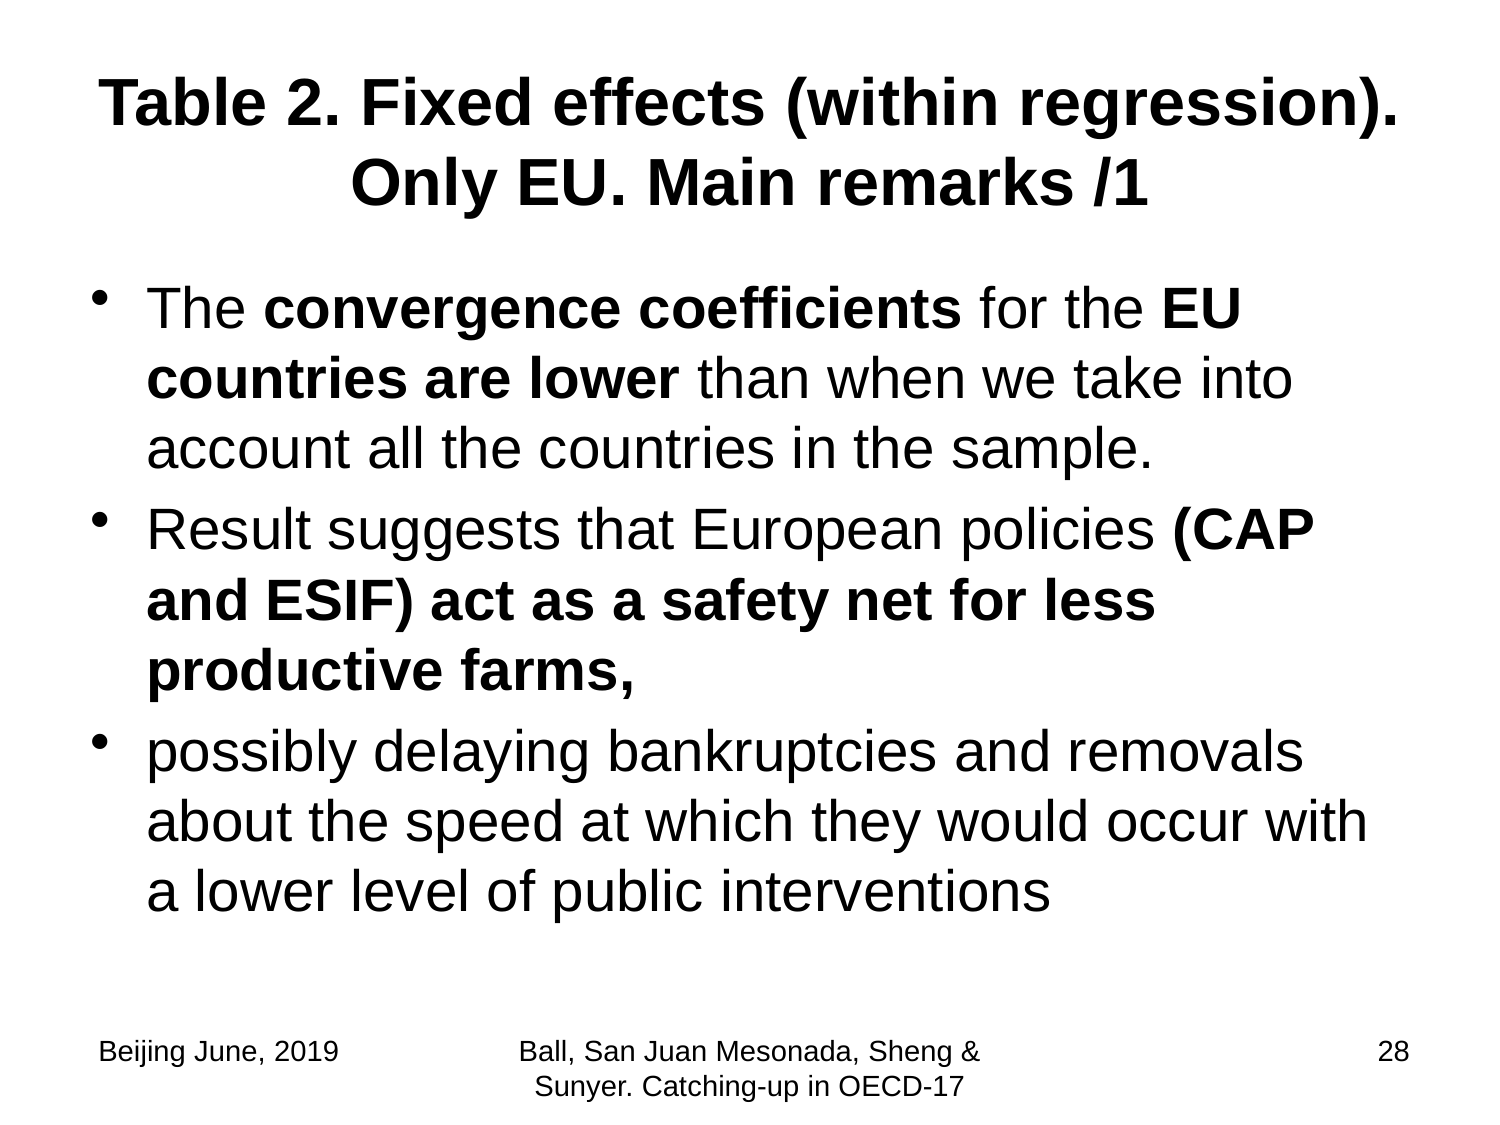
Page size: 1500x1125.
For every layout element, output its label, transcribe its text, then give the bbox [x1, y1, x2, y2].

footer Ball, San Juan Mesonada, Sheng & Sunyer. Catching-up in OECD-17 [454, 1024, 1046, 1103]
slide_number 28 [1074, 1024, 1426, 1103]
title Table 2. Fixed effects (within regression). Only EU. Main remarks /1 [75, 45, 1425, 233]
list The convergence coefficients for the EU countries are lower than when we take into account all the countries in the sample. Result suggests that European policies (CAP and ESIF) act as a safety net for less productive farms, possibly delaying bankruptcies and removals about the speed at which they would occur with a lower level of public interventions [75, 262, 1425, 1005]
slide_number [74, 1024, 426, 1103]
